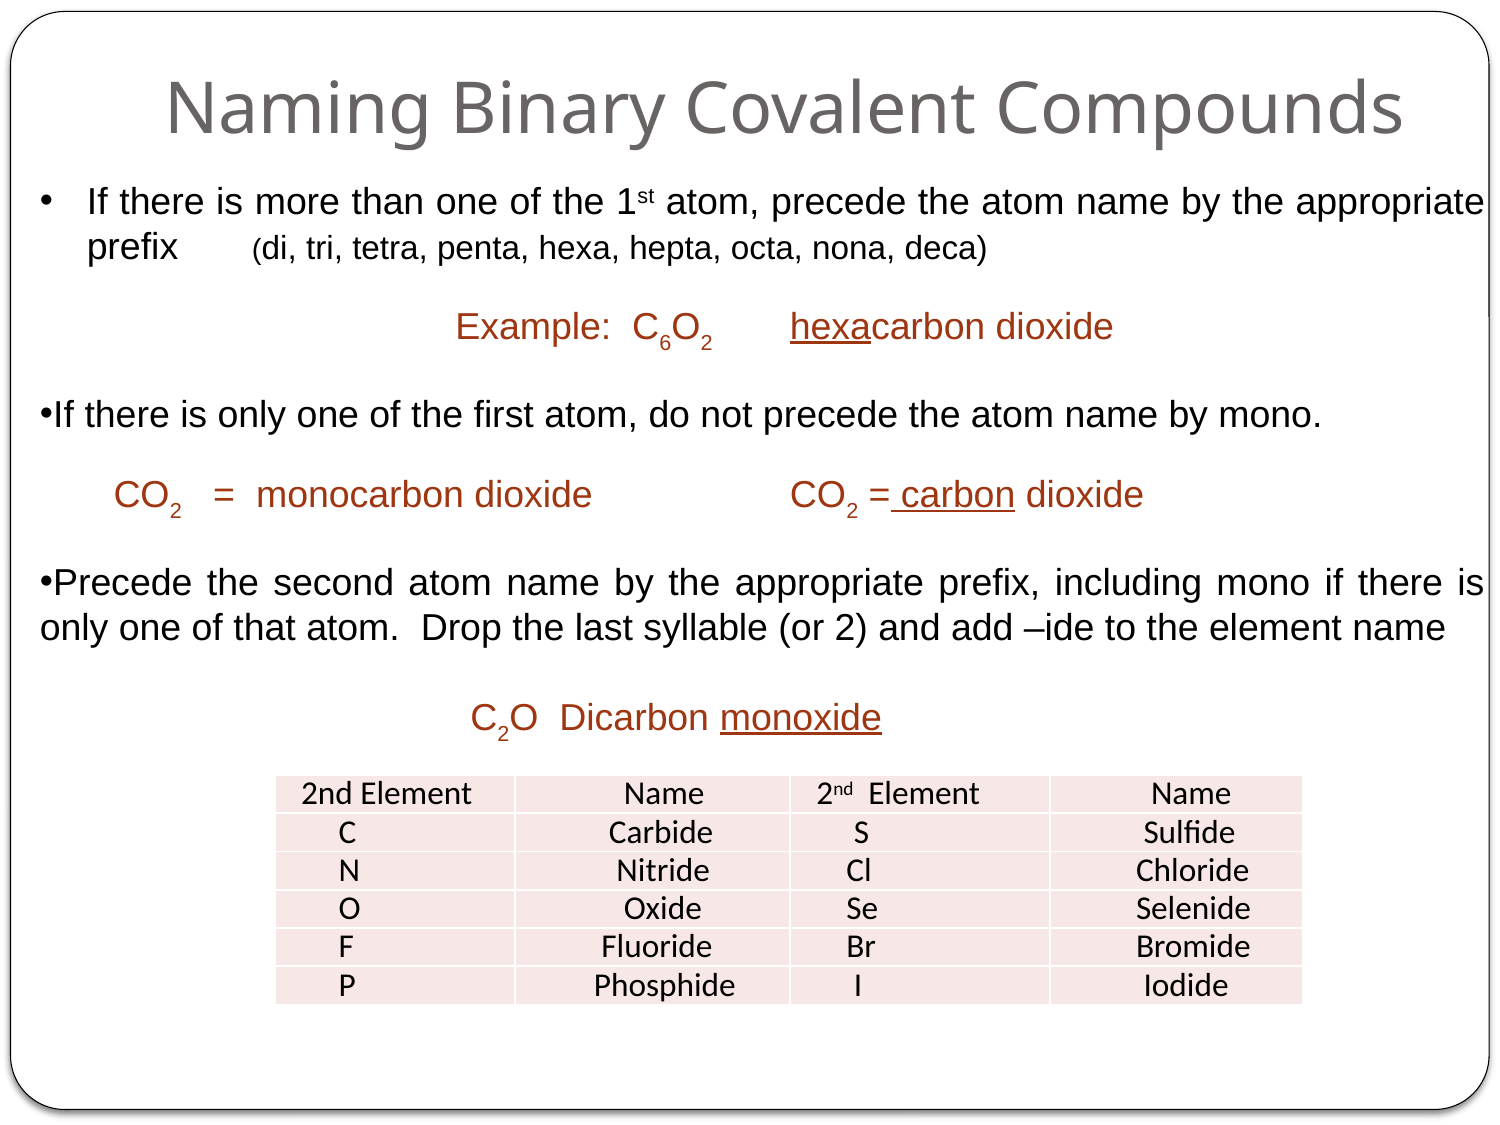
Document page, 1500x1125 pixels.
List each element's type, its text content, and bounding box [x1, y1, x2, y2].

table_cell Phosphide [516, 967, 789, 1004]
table_cell C [276, 814, 514, 851]
table_cell Nitride [516, 852, 789, 889]
table_cell N [276, 852, 514, 889]
table_cell Carbide [516, 814, 789, 851]
title Naming Binary Covalent Compounds [150, 45, 1425, 163]
table_cell Br [791, 929, 1049, 965]
table_cell P [276, 967, 514, 1004]
table_cell Iodide [1051, 967, 1302, 1004]
table_header Name [1051, 776, 1302, 812]
table_cell F [276, 929, 514, 965]
table_header 2nd Element [791, 776, 1049, 812]
table_cell Fluoride [516, 929, 789, 965]
table_cell Sulfide [1051, 814, 1302, 851]
table_cell Bromide [1051, 929, 1302, 965]
table_cell S [791, 814, 1049, 851]
table_cell Chloride [1051, 852, 1302, 889]
table_cell Selenide [1051, 891, 1302, 927]
text_box If there is more than one of the 1st atom, precede the atom name by the appropriate prefix (di, tri, tetra, penta, hexa, hepta, octa, nona, deca) Example: C6O2 hexacarbon dioxide If there is only one of the first atom, do not precede the atom name by mono. CO2 = monocarbon dioxide CO2 = carbon dioxide Precede the second atom name by the appropriate prefix, including mono if there is only one of that atom. Drop the last syllable (or 2) and add –ide to the element name C2O Dicarbon monoxide [24, 169, 1500, 754]
table_cell O [276, 891, 514, 927]
table_cell Cl [791, 852, 1049, 889]
table_cell Oxide [516, 891, 789, 927]
table_header Name [516, 776, 789, 812]
table_header 2nd Element [276, 776, 514, 812]
table_cell I [791, 967, 1049, 1004]
table_cell Se [791, 891, 1049, 927]
